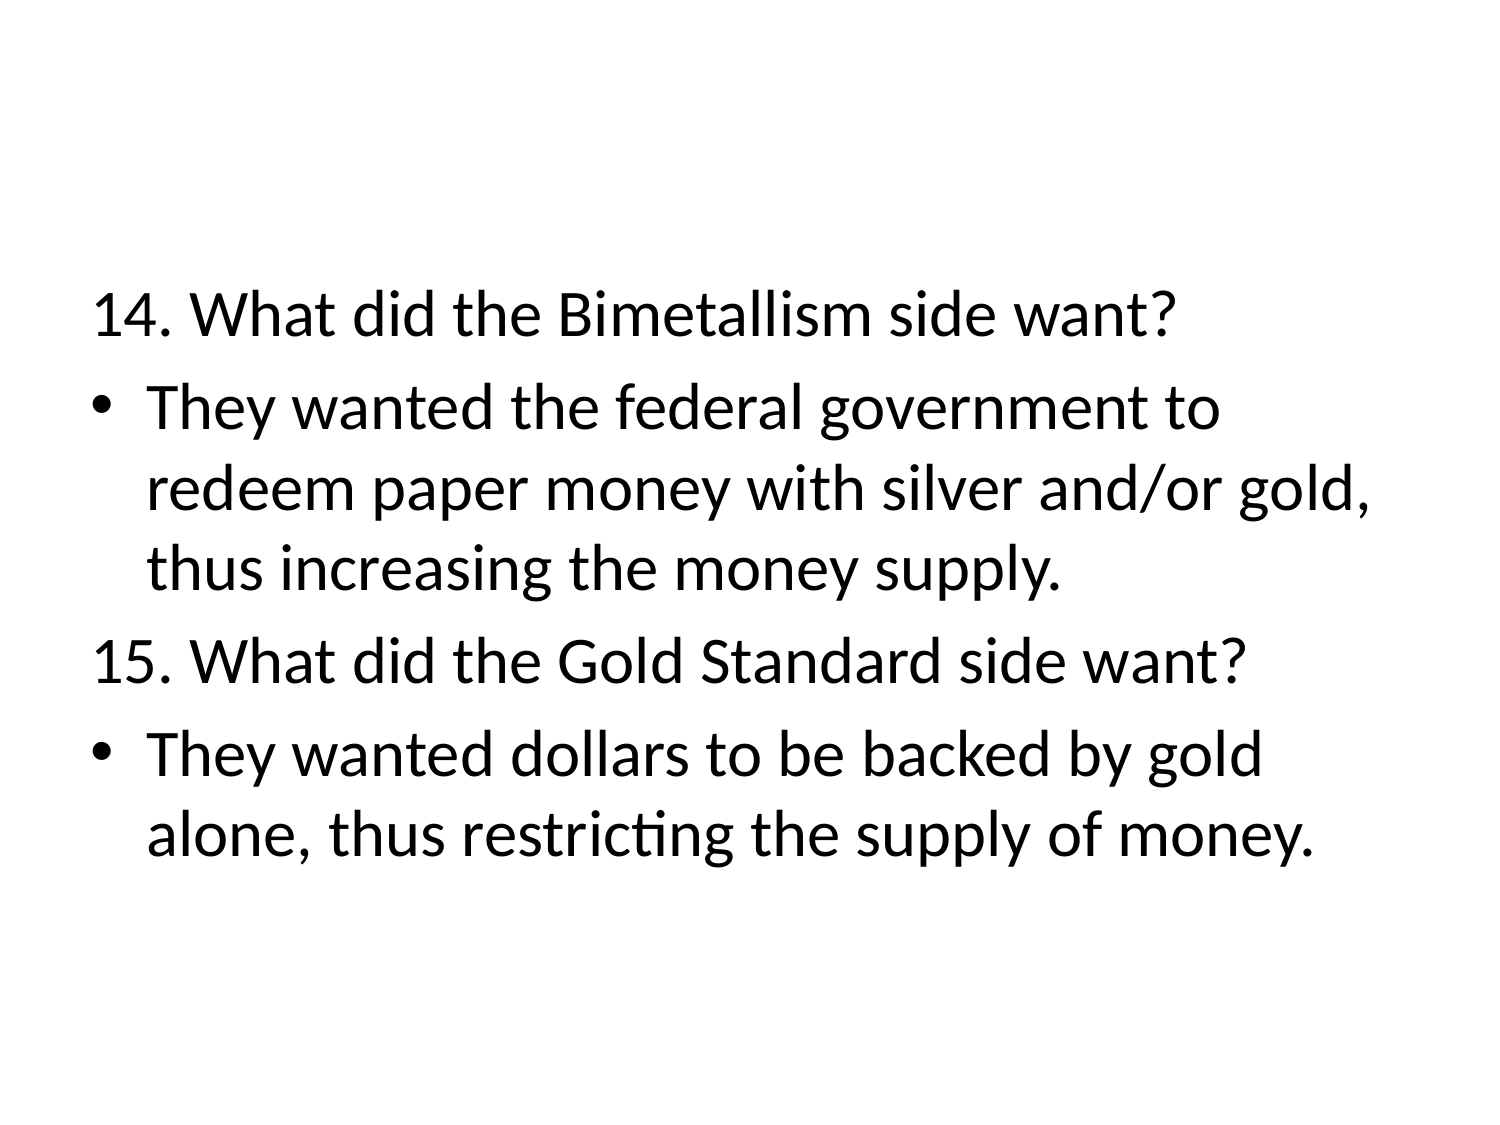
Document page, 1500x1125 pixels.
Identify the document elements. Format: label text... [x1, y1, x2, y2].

list 14. What did the Bimetallism side want? They wanted the federal government to redeem paper money with silver and/or gold, thus increasing the money supply. 15. What did the Gold Standard side want? They wanted dollars to be backed by gold alone, thus restricting the supply of money. [75, 262, 1425, 1005]
